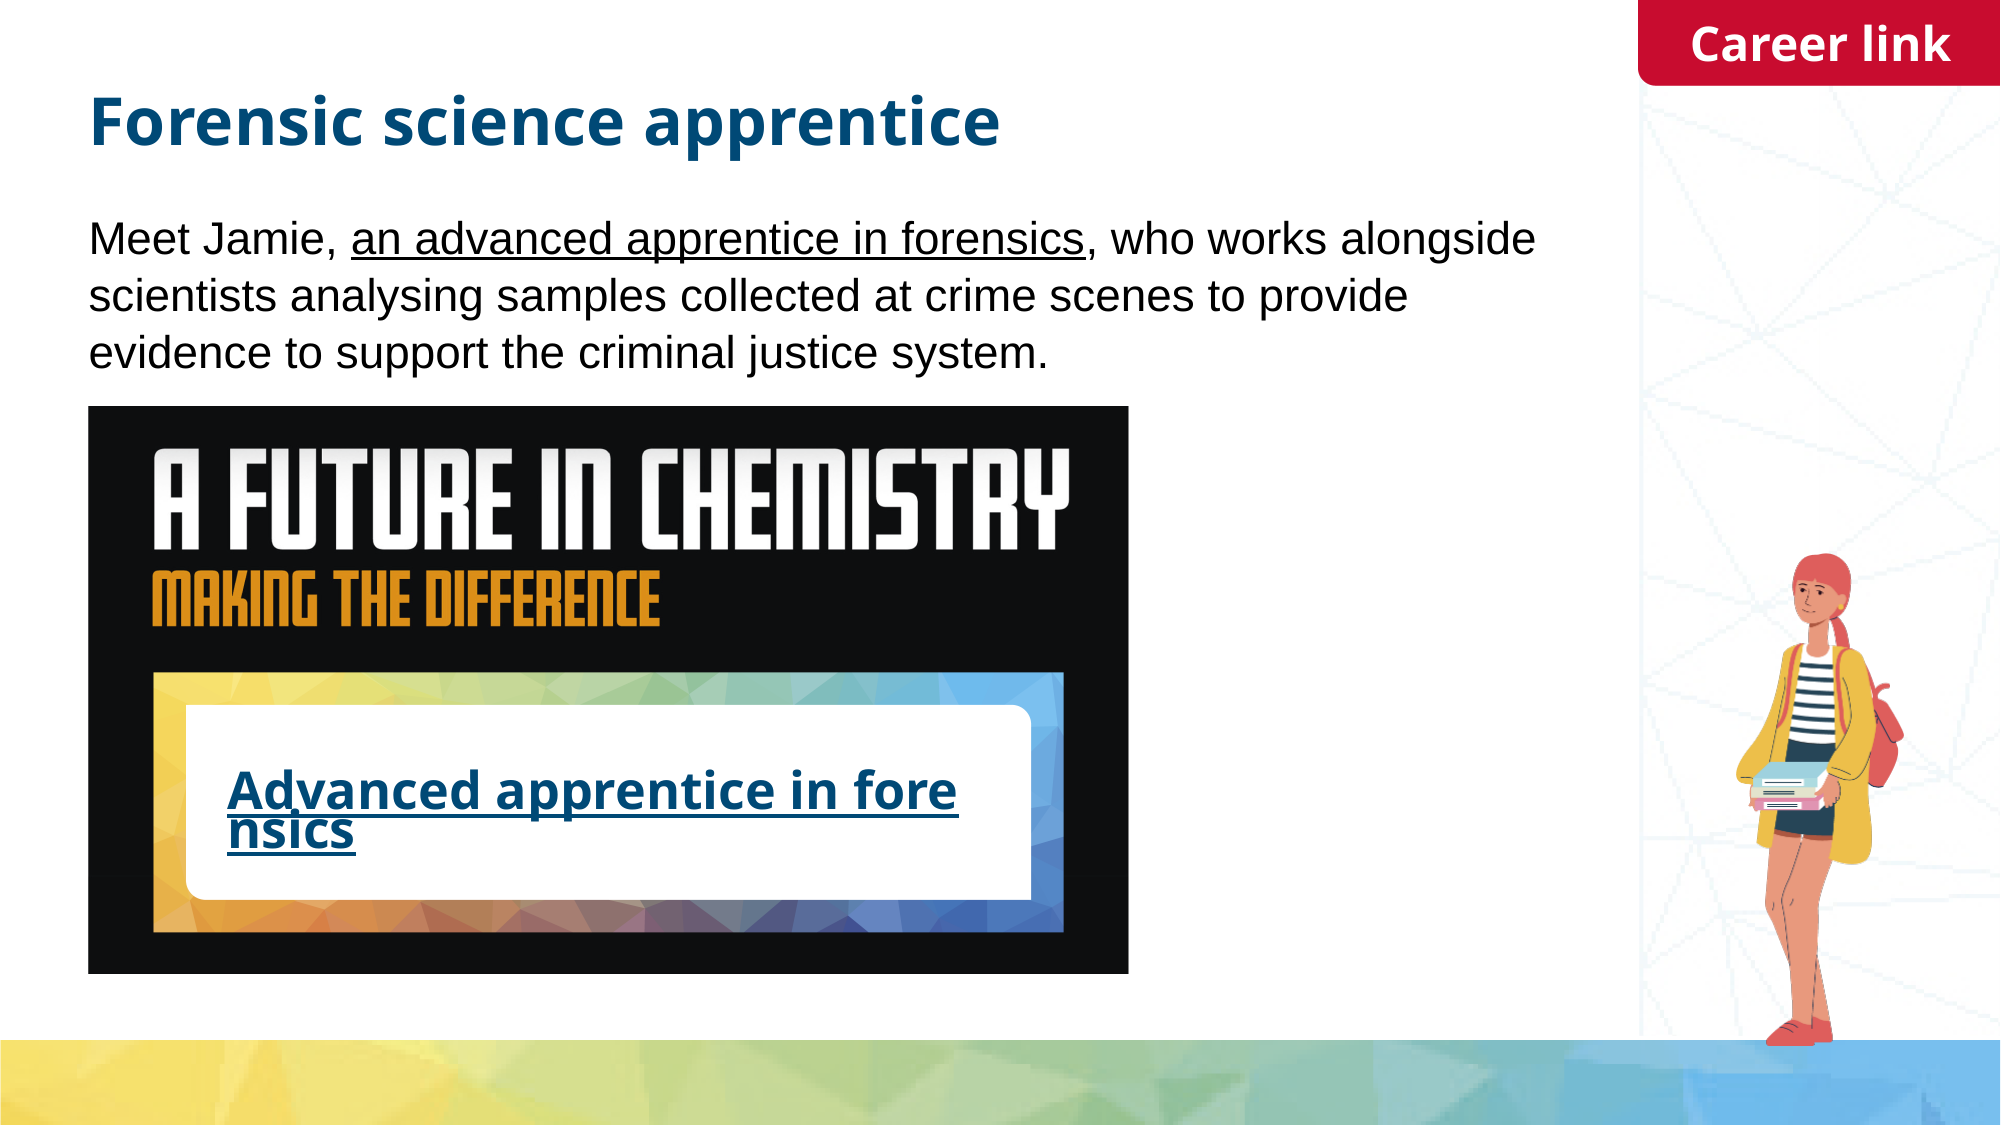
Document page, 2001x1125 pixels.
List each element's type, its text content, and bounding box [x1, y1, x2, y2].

title Forensic science apprentice [88, 88, 1565, 161]
picture [88, 406, 1129, 974]
picture [0, 0, 2001, 1125]
list Meet Jamie, an advanced apprentice in forensics, who works alongside scientists analysing samples collected at crime scenes to provide evidence to support the criminal justice system. [88, 206, 1565, 407]
